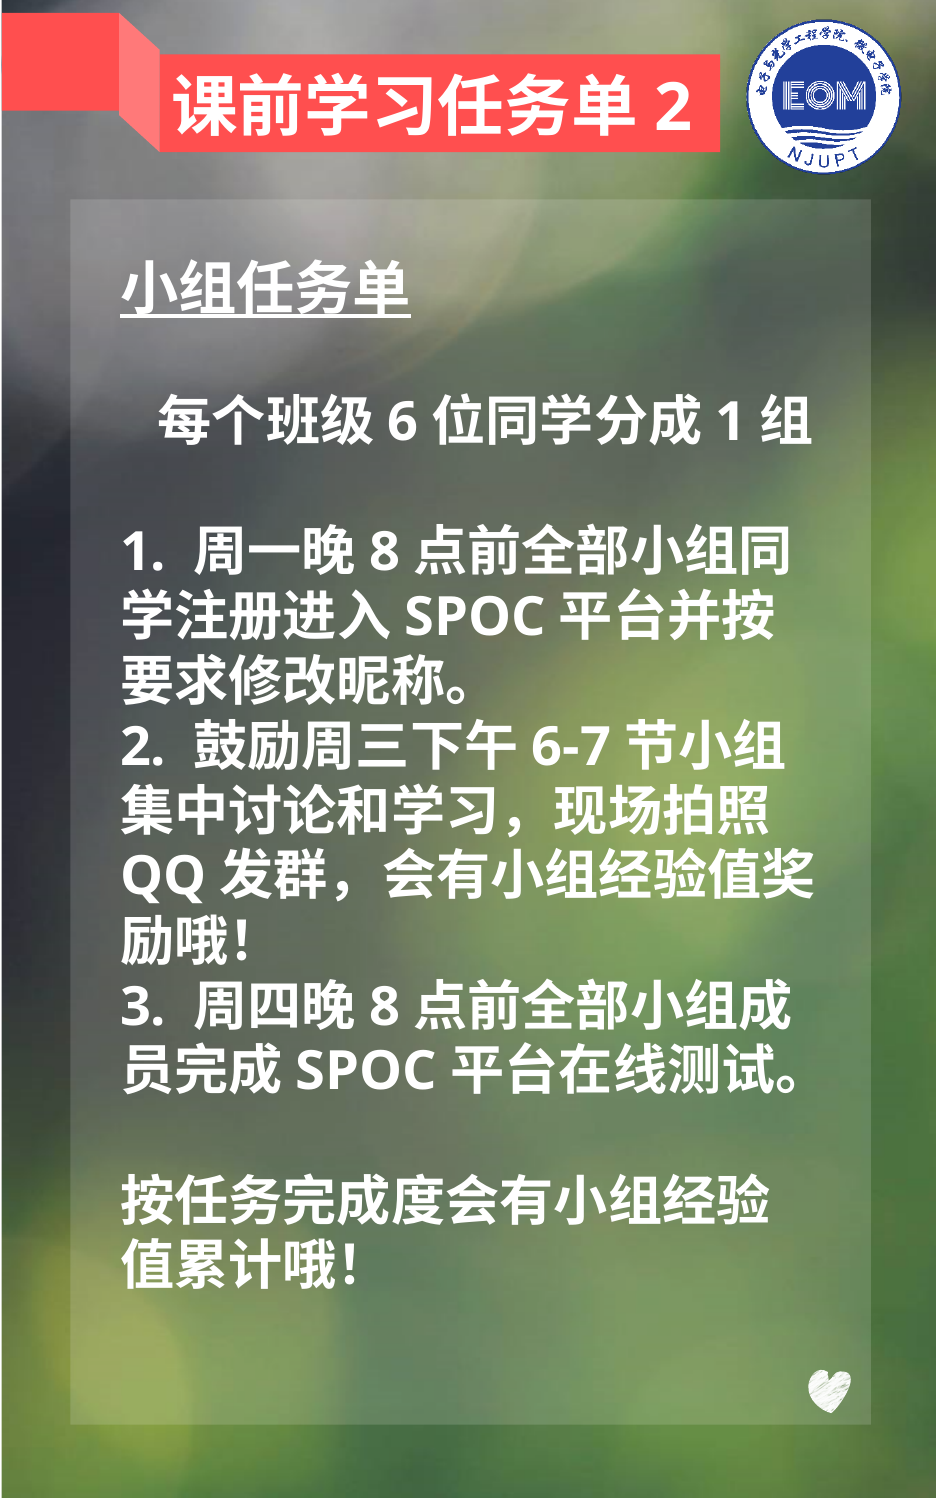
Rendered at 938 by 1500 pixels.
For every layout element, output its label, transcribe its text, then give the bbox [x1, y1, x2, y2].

text_box [70, 199, 871, 1425]
text_box 小组任务单 每个班级6位同学分成1组 1. 周一晚8点前全部小组同学注册进入SPOC平台并按要求修改昵称。 2. 鼓励周三下午6-7节小组集中讨论和学习，现场拍照QQ发群，会有小组经验值奖励哦！ 3. 周四晚8点前全部小组成员完成SPOC平台在线测试。 按任务完成度会有小组经验值累计哦！ [105, 243, 834, 1368]
picture [1, 0, 936, 1498]
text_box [1, 12, 721, 153]
text_box [808, 1369, 851, 1414]
